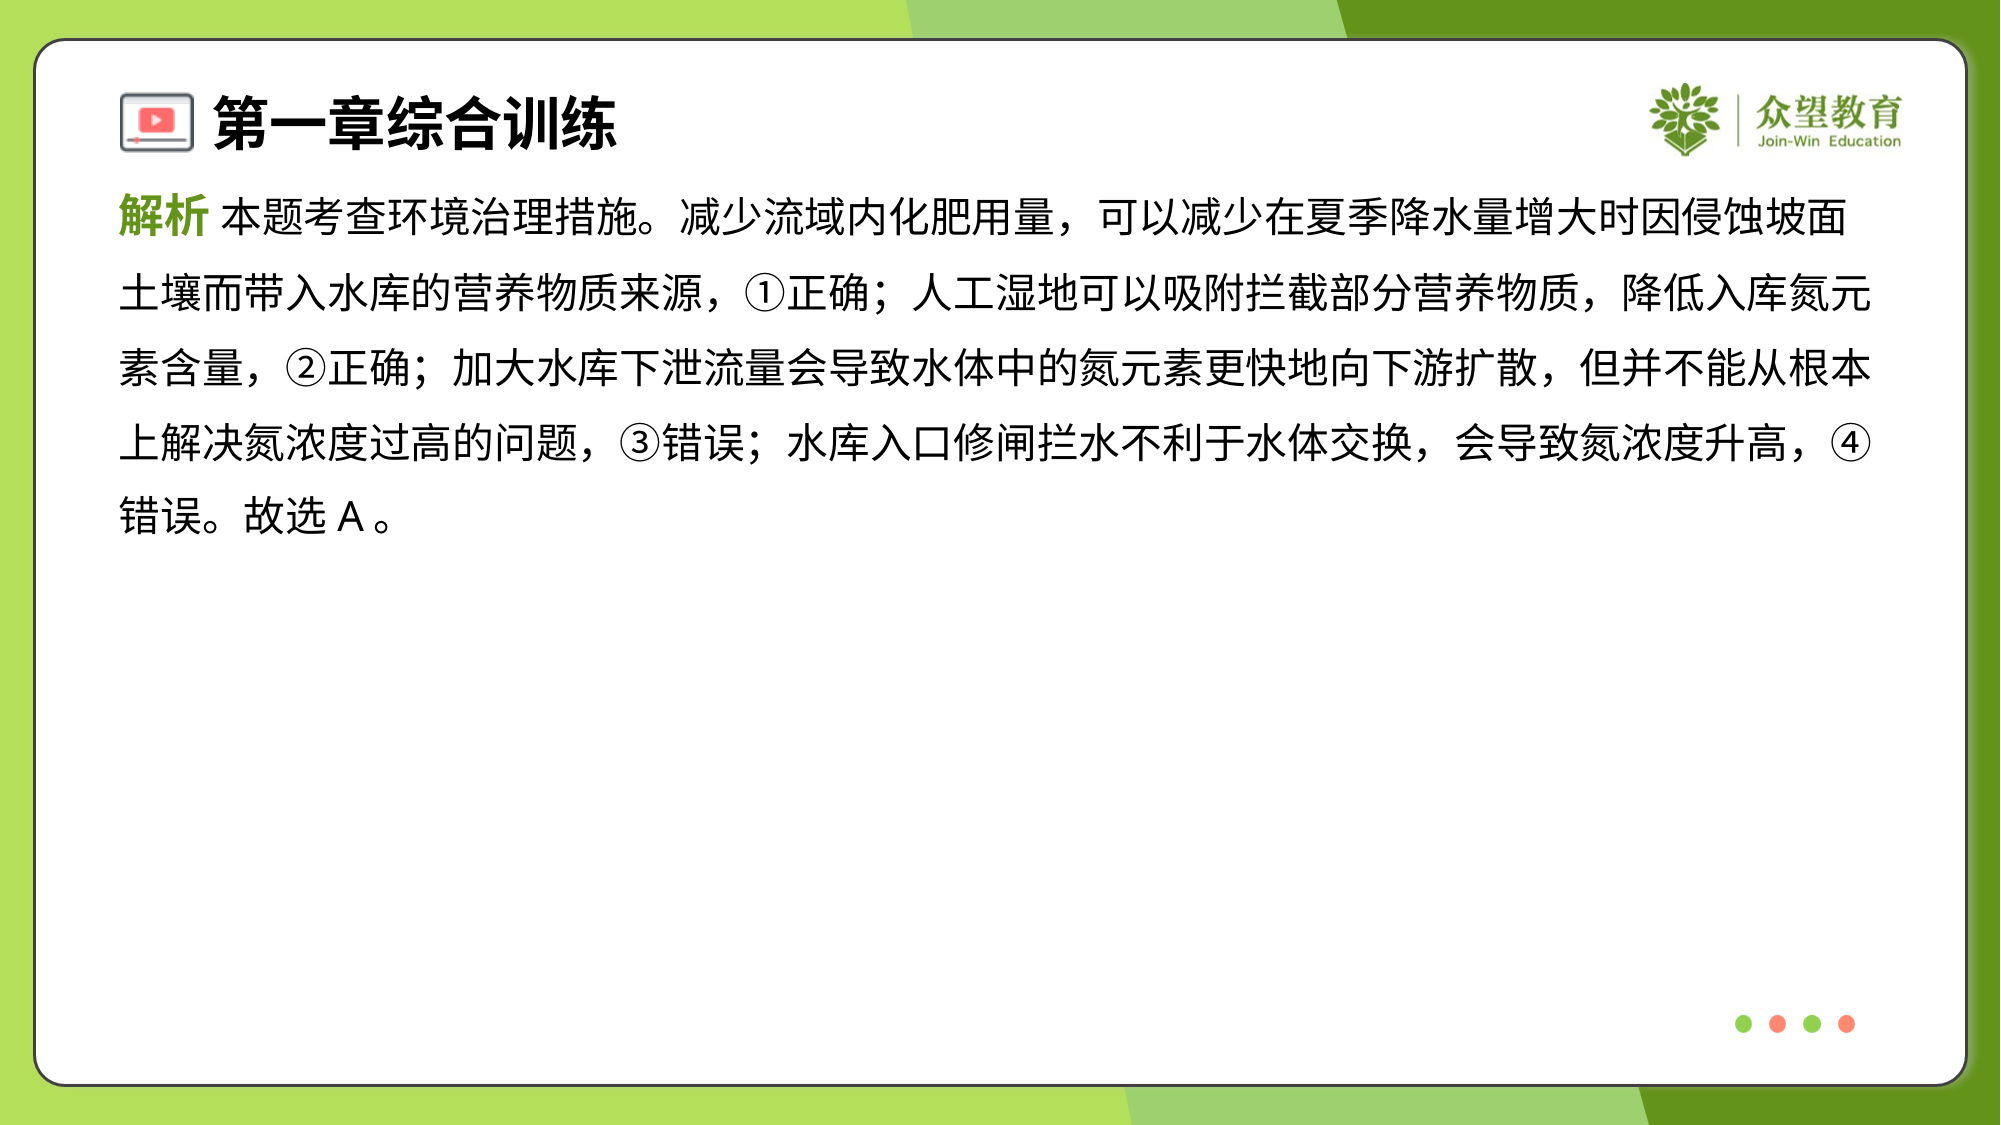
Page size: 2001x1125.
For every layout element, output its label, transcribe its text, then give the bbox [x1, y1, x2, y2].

text_box 解析 本题考查环境治理措施。减少流域内化肥用量，可以减少在夏季降水量增大时因侵蚀坡面 土壤而带入水库的营养物质来源，①正确；人工湿地可以吸附拦截部分营养物质，降低入库氮元 素含量，②正确；加大水库下泄流量会导致水体中的氮元素更快地向下游扩散，但并不能从根本 上解决氮浓度过高的问题，③错误；水库入口修闸拦水不利于水体交换，会导致氮浓度升高，④ 错误。故选A。 [118, 164, 1883, 533]
picture [0, 0, 2000, 1125]
